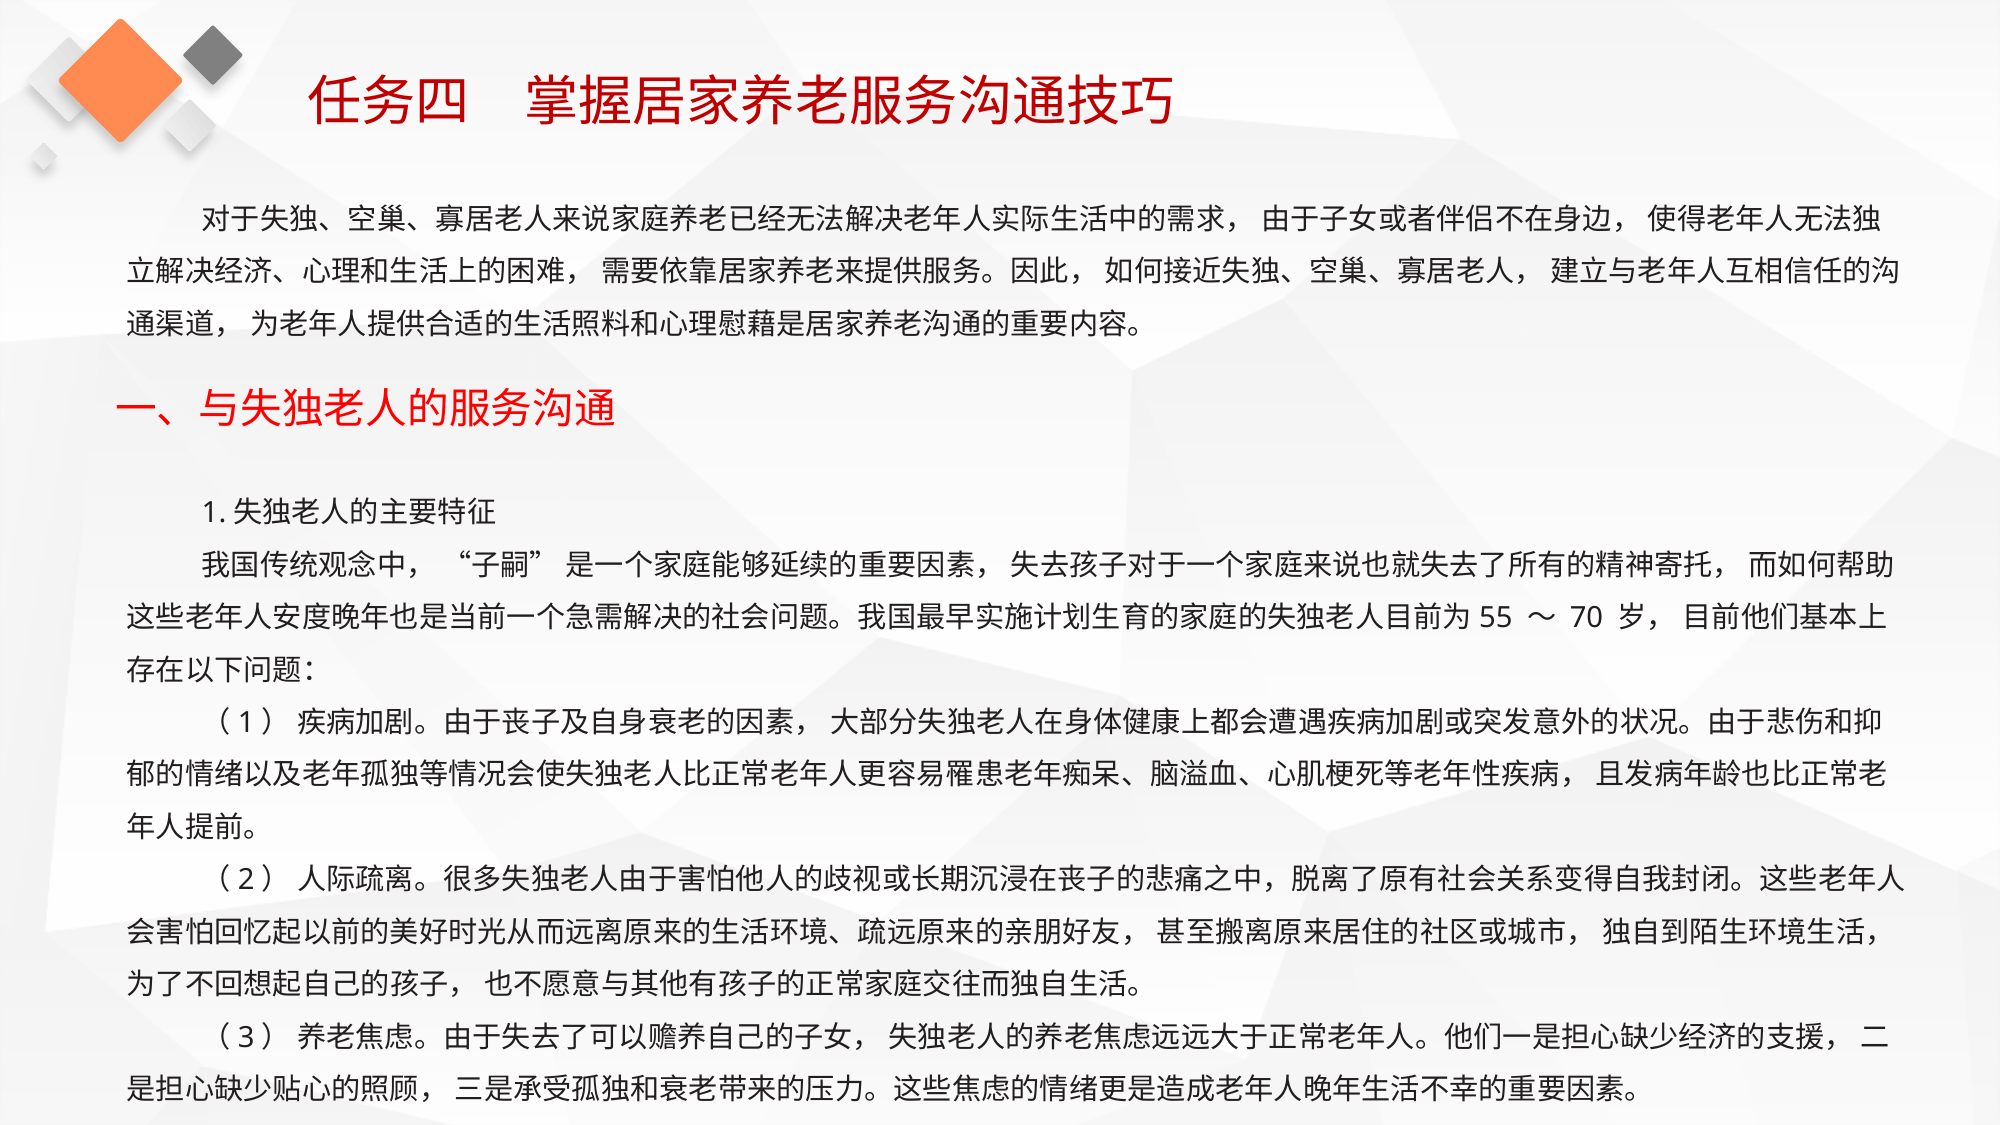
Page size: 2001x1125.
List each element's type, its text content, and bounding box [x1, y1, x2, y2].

text_box 一、与失独老人的服务沟通 [100, 374, 1188, 439]
text_box 1.失独老人的主要特征 我国传统观念中， “子嗣” 是一个家庭能够延续的重要因素， 失去孩子对于一个家庭来说也就失去了所有的精神寄托， 而如何帮助这些老年人安度晚年也是当前一个急需解决的社会问题。我国最早实施计划生育的家庭的失独老人目前为55 ～ 70 岁， 目前他们基本上存在以下问题： （1） 疾病加剧。由于丧子及自身衰老的因素， 大部分失独老人在身体健康上都会遭遇疾病加剧或突发意外的状况。由于悲伤和抑郁的情绪以及老年孤独等情况会使失独老人比正常老年人更容易罹患老年痴呆、脑溢血、心肌梗死等老年性疾病， 且发病年龄也比正常老年人提前。 （2） 人际疏离。很多失独老人由于害怕他人的歧视或长期沉浸在丧子的悲痛之中，脱离了原有社会关系变得自我封闭。这些老年人会害怕回忆起以前的美好时光从而远离原来的生活环境、疏远原来的亲朋好友， 甚至搬离原来居住的社区或城市， 独自到陌生环境生活， 为了不回想起自己的孩子， 也不愿意与其他有孩子的正常家庭交往而独自生活。 （3） 养老焦虑。由于失去了可以赡养自己的子女， 失独老人的养老焦虑远远大于正常老年人。他们一是担心缺少经济的支援， 二是担心缺少贴心的照顾， 三是承受孤独和衰老带来的压力。这些焦虑的情绪更是造成老年人晚年生活不幸的重要因素。 [111, 468, 1926, 1113]
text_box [34, 33, 235, 166]
picture [0, 0, 2000, 1125]
text_box 对于失独、空巢、寡居老人来说家庭养老已经无法解决老年人实际生活中的需求， 由于子女或者伴侣不在身边， 使得老年人无法独立解决经济、心理和生活上的困难， 需要依靠居家养老来提供服务。因此， 如何接近失独、空巢、寡居老人， 建立与老年人互相信任的沟通渠道， 为老年人提供合适的生活照料和心理慰藉是居家养老沟通的重要内容。 [111, 175, 1926, 348]
text_box 任务四 掌握居家养老服务沟通技巧 [292, 58, 1380, 139]
